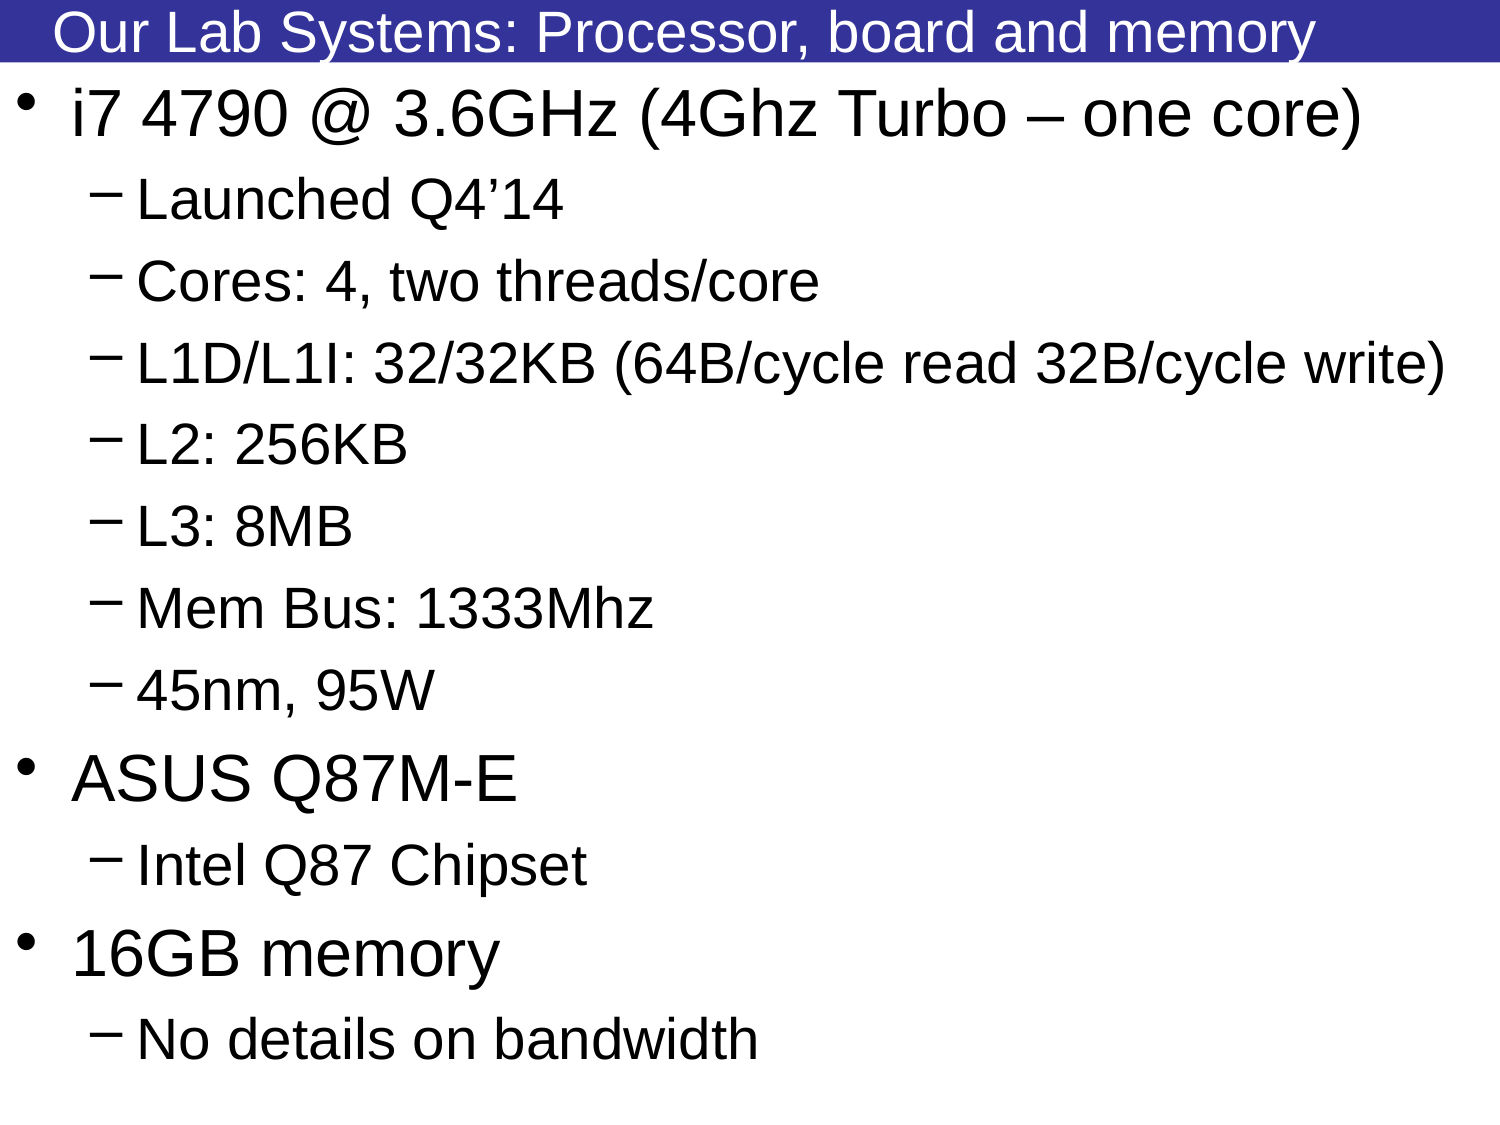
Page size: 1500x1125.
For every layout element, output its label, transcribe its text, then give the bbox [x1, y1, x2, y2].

list i7 4790 @ 3.6GHz (4Ghz Turbo – one core) Launched Q4’14 Cores: 4, two threads/core L1D/L1I: 32/32KB (64B/cycle read 32B/cycle write) L2: 256KB L3: 8MB Mem Bus: 1333Mhz 45nm, 95W ASUS Q87M-E Intel Q87 Chipset 16GB memory No details on bandwidth [0, 62, 1500, 1125]
title Our Lab Systems: Processor, board and memory [37, 7, 1426, 51]
